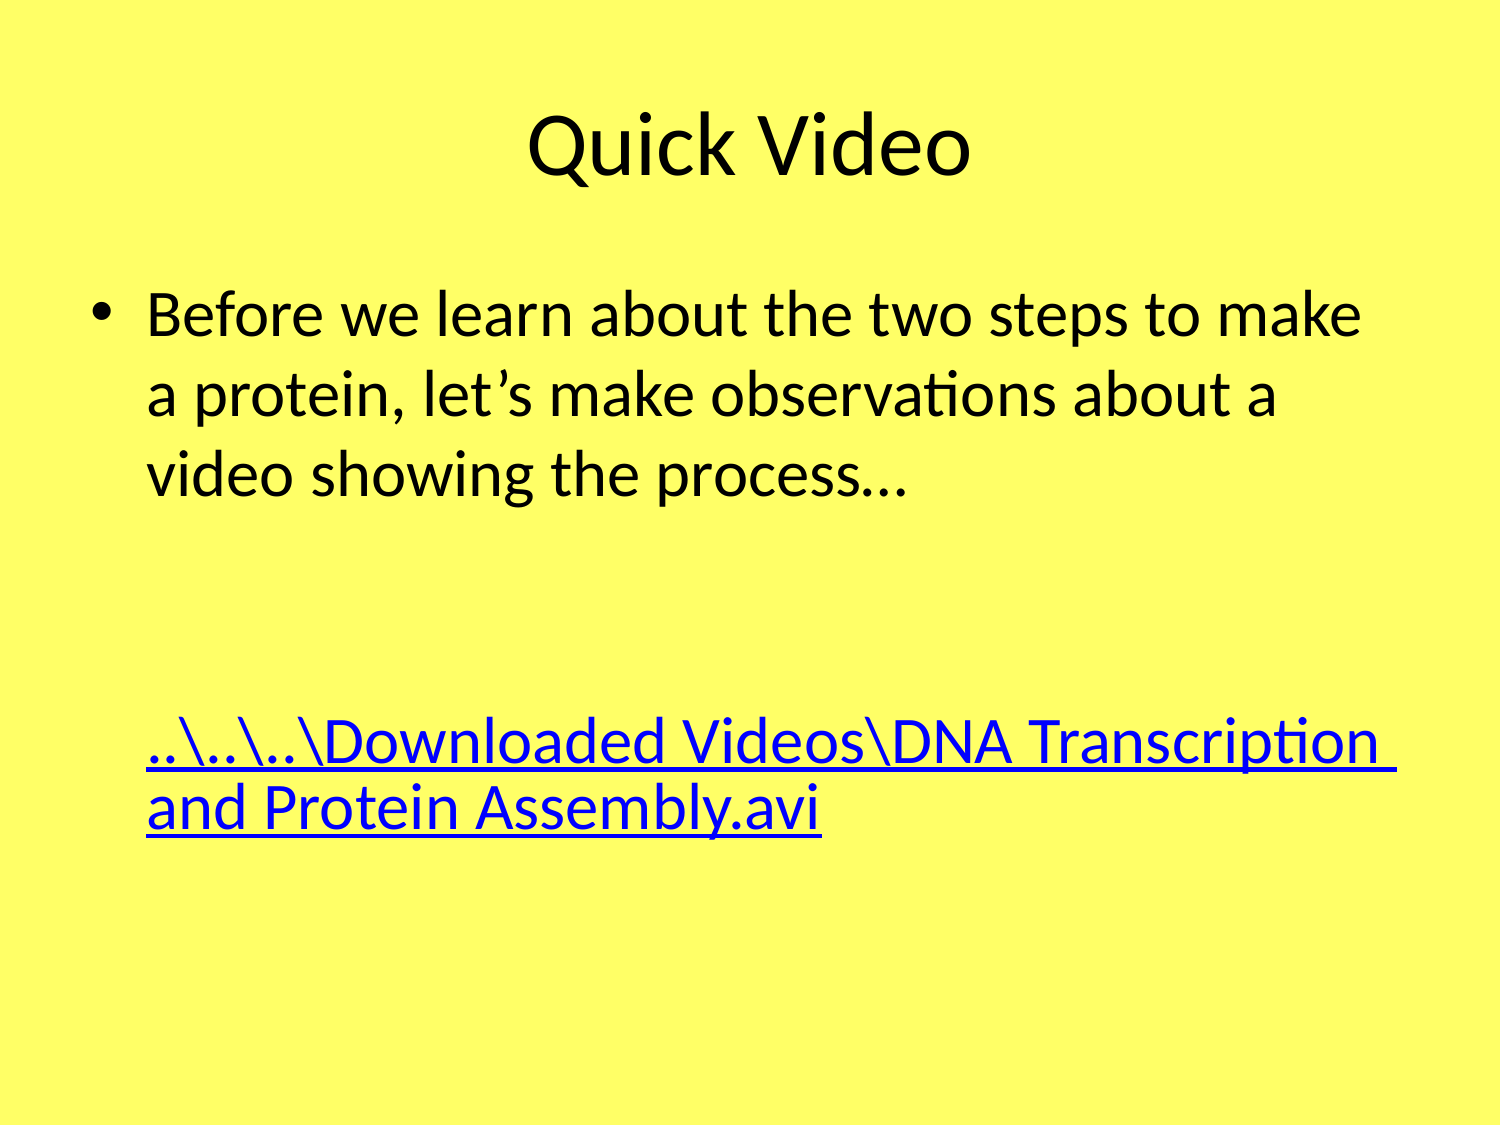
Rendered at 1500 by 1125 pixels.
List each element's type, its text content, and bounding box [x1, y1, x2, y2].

list Before we learn about the two steps to make a protein, let’s make observations about a video showing the process… ..\..\..\Downloaded Videos\DNA Transcription and Protein Assembly.avi [74, 262, 1426, 1006]
title Quick Video [74, 44, 1426, 233]
